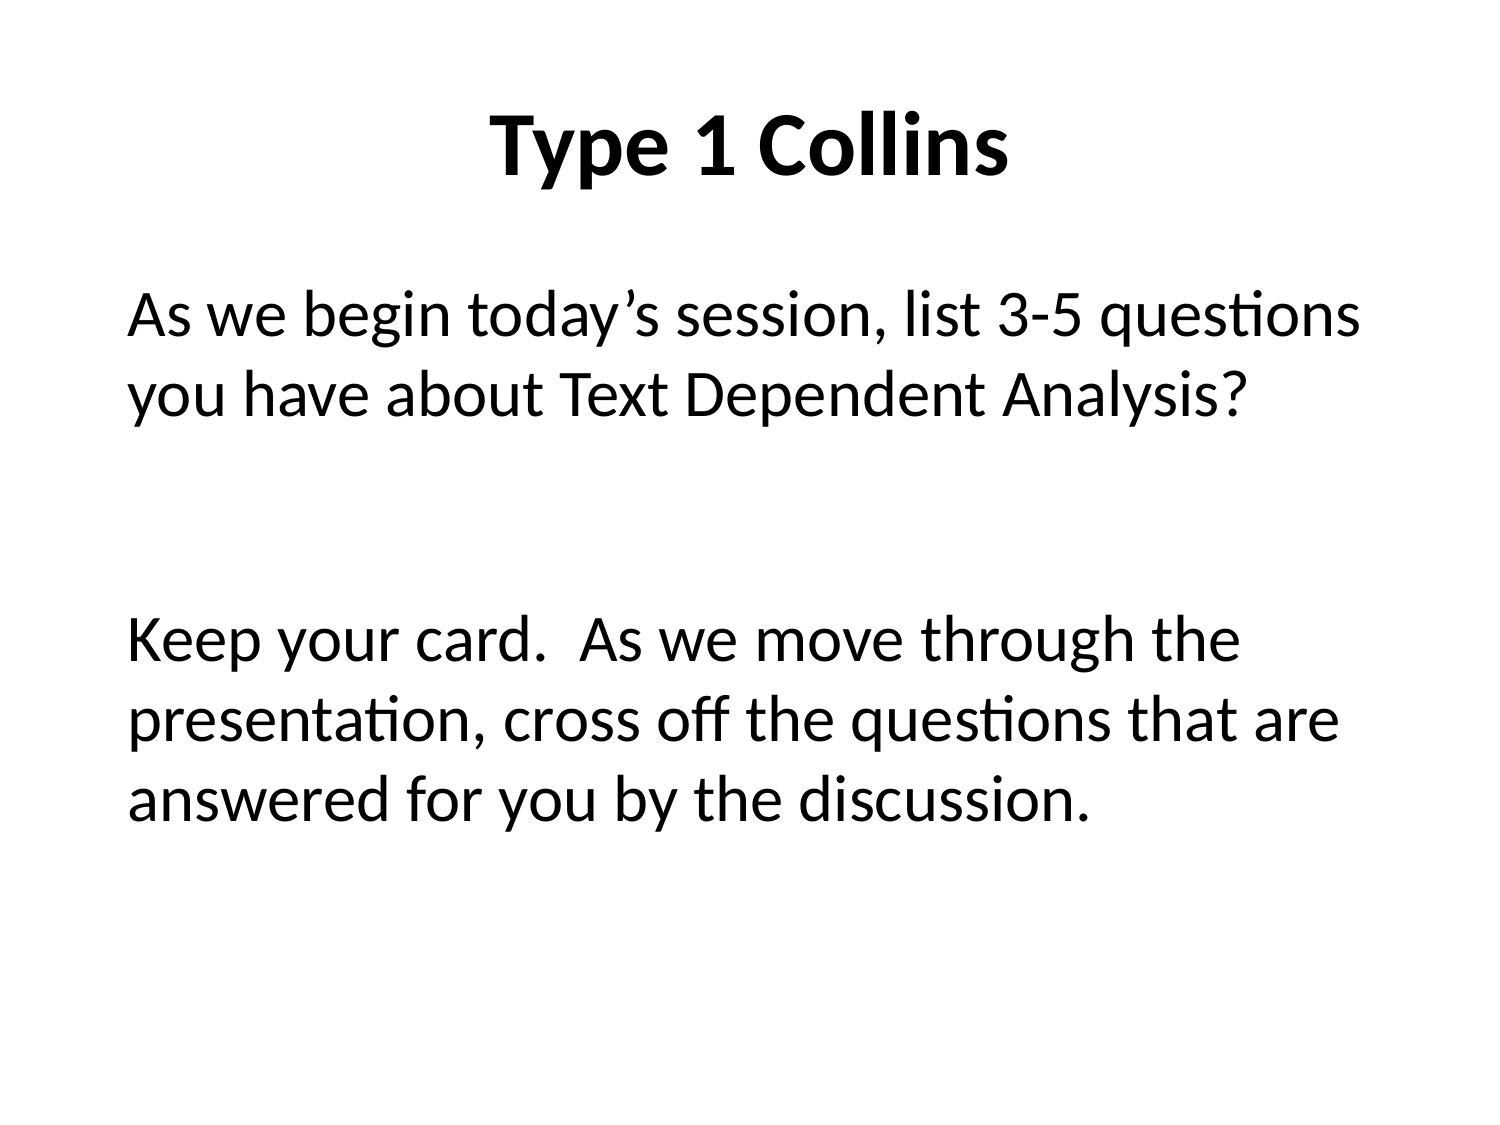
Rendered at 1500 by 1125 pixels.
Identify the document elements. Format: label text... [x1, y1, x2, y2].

list As we begin today’s session, list 3-5 questions you have about Text Dependent Analysis? [112, 262, 1463, 563]
title Type 1 Collins [75, 45, 1425, 233]
text_box Keep your card. As we move through the presentation, cross off the questions that are answered for you by the discussion. [112, 587, 1463, 900]
